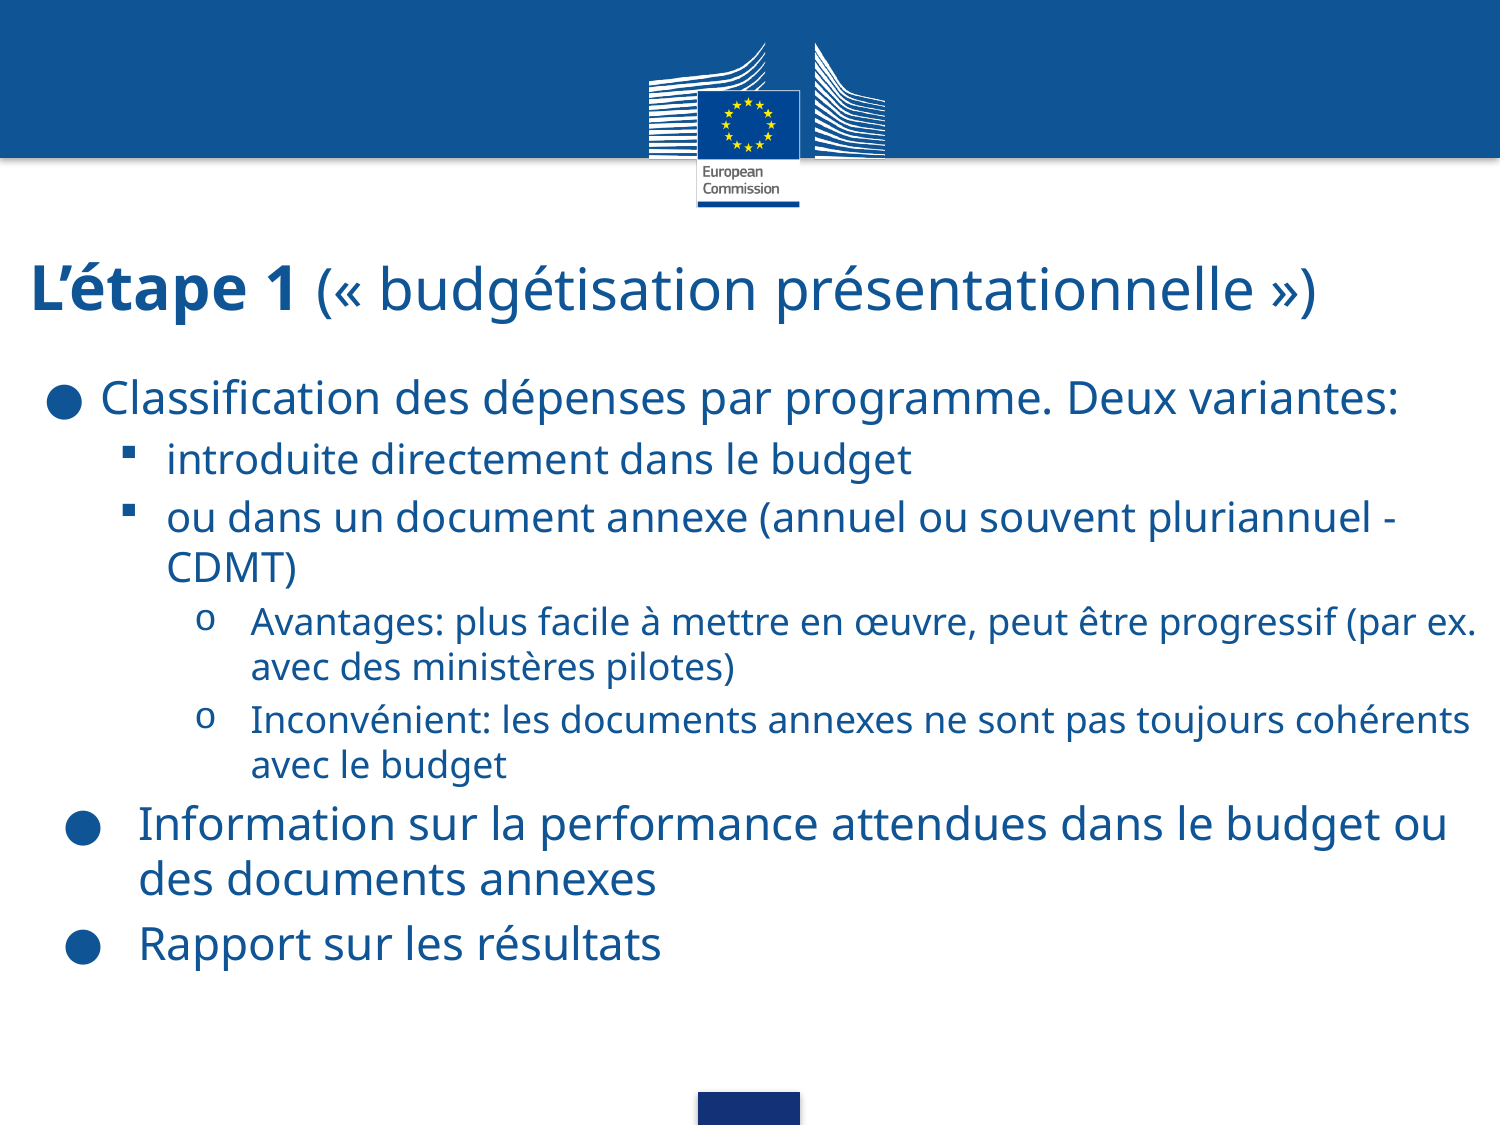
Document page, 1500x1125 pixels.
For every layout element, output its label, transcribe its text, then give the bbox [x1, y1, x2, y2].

title L’étape 1 (« budgétisation présentationnelle ») [14, 208, 1500, 363]
list Classification des dépenses par programme. Deux variantes: introduite directement dans le budget ou dans un document annexe (annuel ou souvent pluriannuel -CDMT) Avantages: plus facile à mettre en œuvre, peut être progressif (par ex. avec des ministères pilotes) Inconvénient: les documents annexes ne sont pas toujours cohérents avec le budget Information sur la performance attendues dans le budget ou des documents annexes Rapport sur les résultats [29, 361, 1500, 1048]
picture [649, 42, 885, 208]
